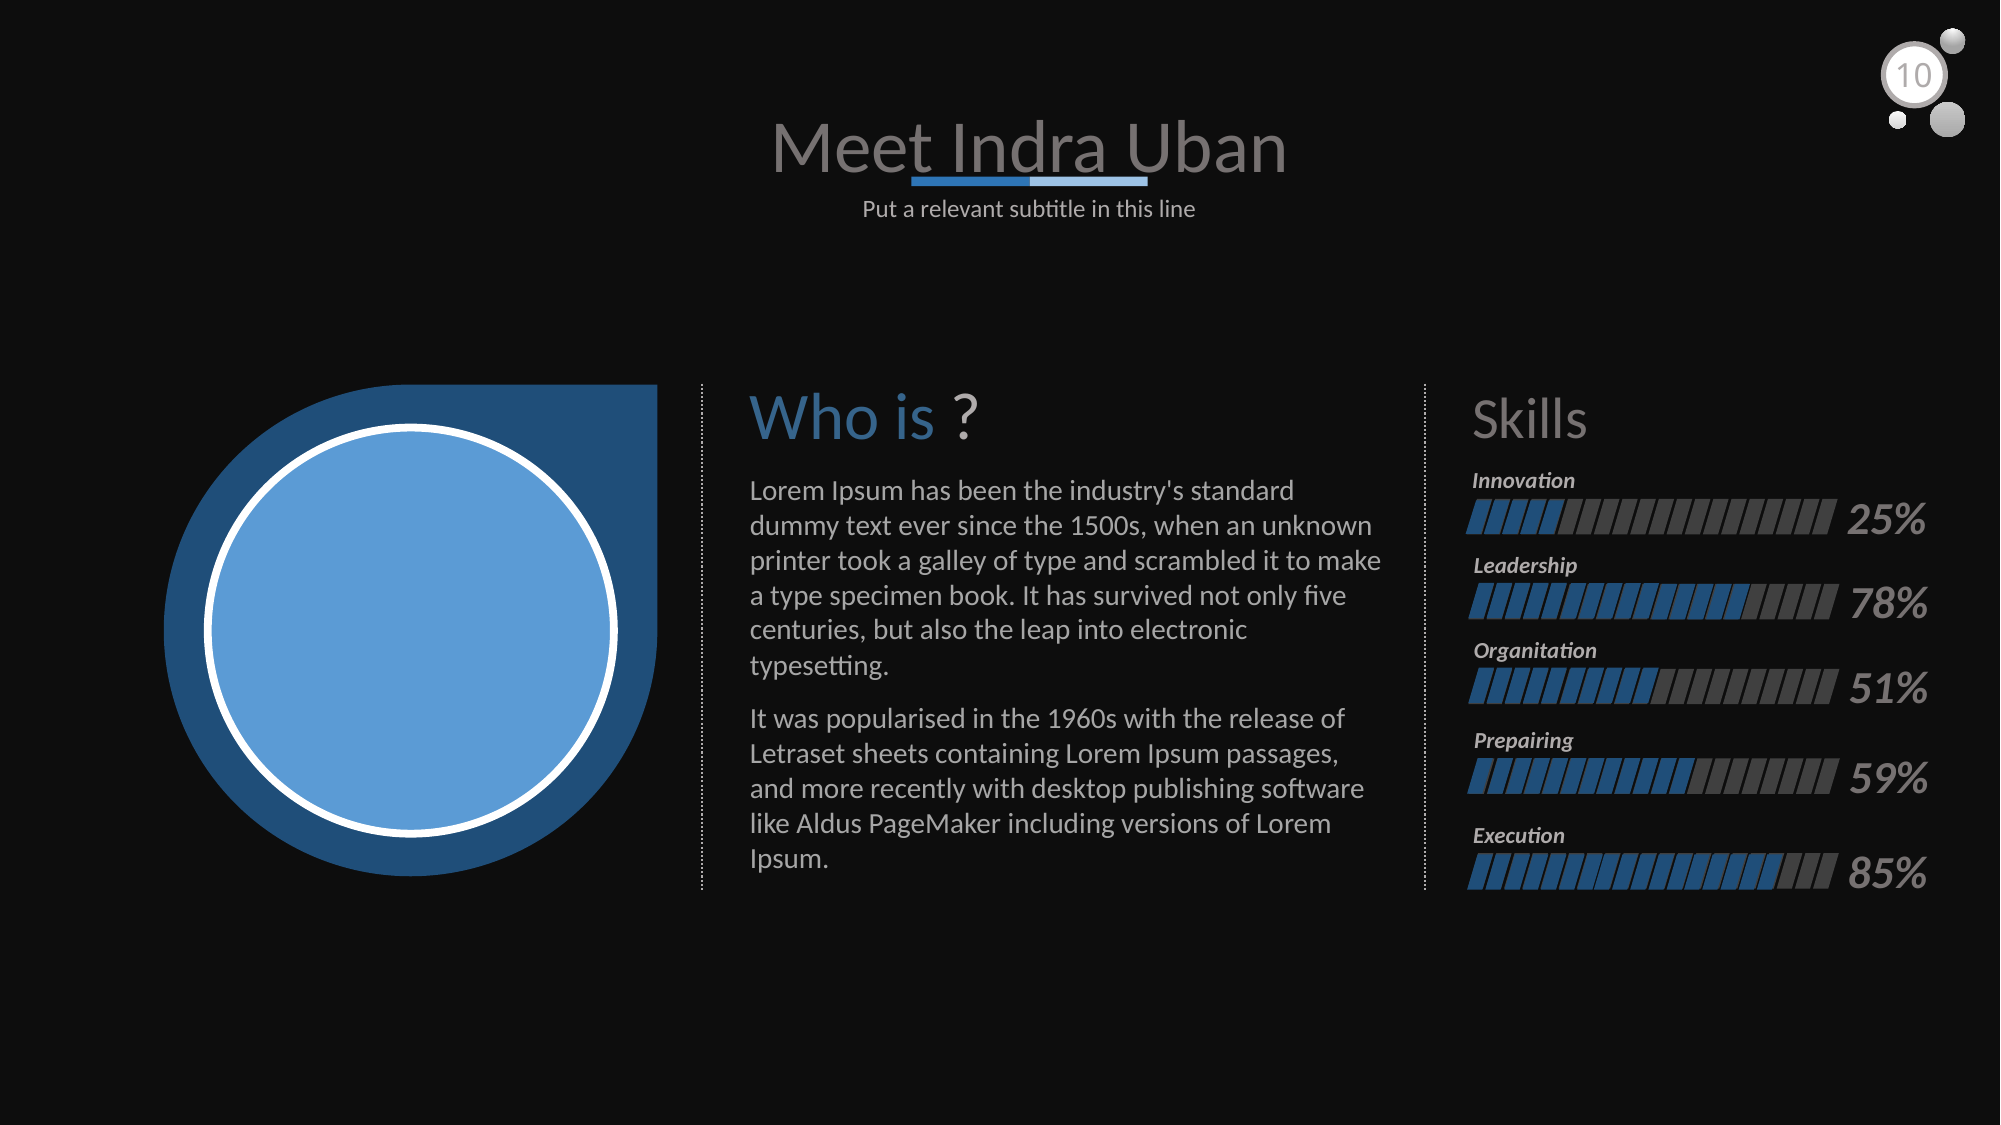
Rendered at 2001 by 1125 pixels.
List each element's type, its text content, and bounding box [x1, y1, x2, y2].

text_box 78% [1833, 565, 1953, 636]
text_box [1466, 498, 1838, 535]
text_box Meet Indra Uban [736, 44, 1323, 195]
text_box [1876, 28, 1966, 138]
text_box 51% [1833, 650, 1953, 721]
text_box [206, 426, 615, 835]
text_box Put a relevant subtitle in this line [792, 177, 1267, 238]
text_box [1468, 582, 1751, 620]
text_box [0, 0, 2000, 1125]
text_box Innovation [1457, 458, 1667, 501]
text_box 59% [1834, 740, 1954, 811]
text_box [1468, 668, 1840, 705]
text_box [1467, 758, 1696, 794]
text_box Prepairing [1459, 718, 1918, 761]
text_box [1465, 500, 1565, 534]
text_box 25% [1831, 480, 1951, 551]
text_box 85% [1833, 835, 1952, 905]
text_box [162, 383, 659, 878]
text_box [1467, 854, 1783, 890]
text_box Skills [1457, 373, 1612, 458]
text_box Execution [1458, 812, 1917, 856]
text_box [1751, 583, 1840, 620]
text_box Leadership [1459, 543, 1918, 586]
text_box Organitation [1459, 628, 1918, 671]
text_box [1467, 853, 1839, 889]
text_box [1696, 758, 1840, 794]
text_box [1468, 667, 1659, 704]
text_box Who is ? Lorem Ipsum has been the industry's standard dummy text ever since the 1500s, when an unknown printer took a galley of type and scrambled it to make a type specimen book. It has survived not only five centuries, but also the leap into electronic typesetting. It was popularised in the 1960s with the release of Letraset sheets containing Lorem Ipsum passages, and more recently with desktop publishing software like Aldus PageMaker including versions of Lorem Ipsum. [734, 365, 1401, 868]
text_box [911, 176, 1148, 187]
